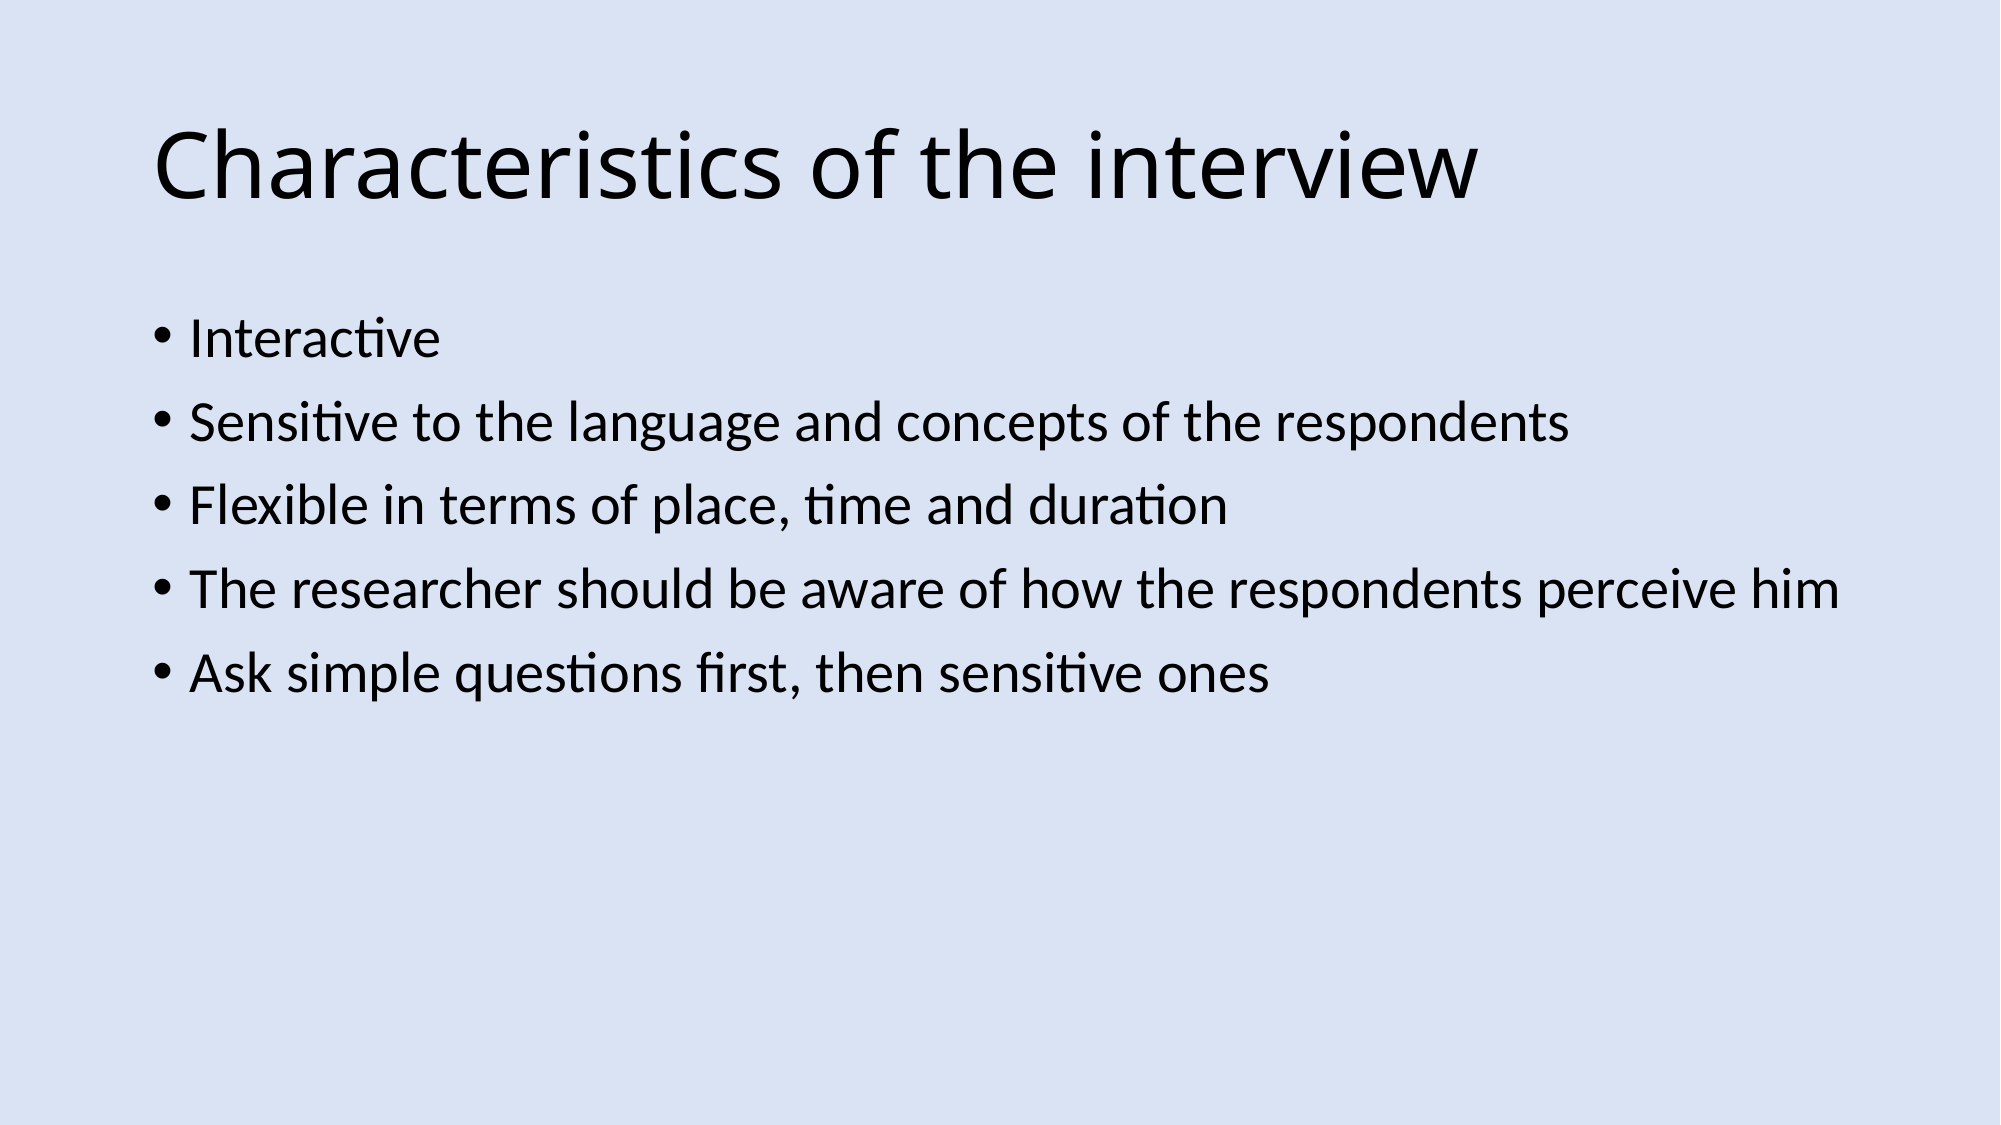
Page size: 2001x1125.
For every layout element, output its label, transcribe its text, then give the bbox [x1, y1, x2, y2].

title Characteristics of the interview [137, 59, 1863, 278]
list Interactive Sensitive to the language and concepts of the respondents Flexible in terms of place, time and duration The researcher should be aware of how the respondents perceive him Ask simple questions first, then sensitive ones [137, 299, 1863, 1014]
